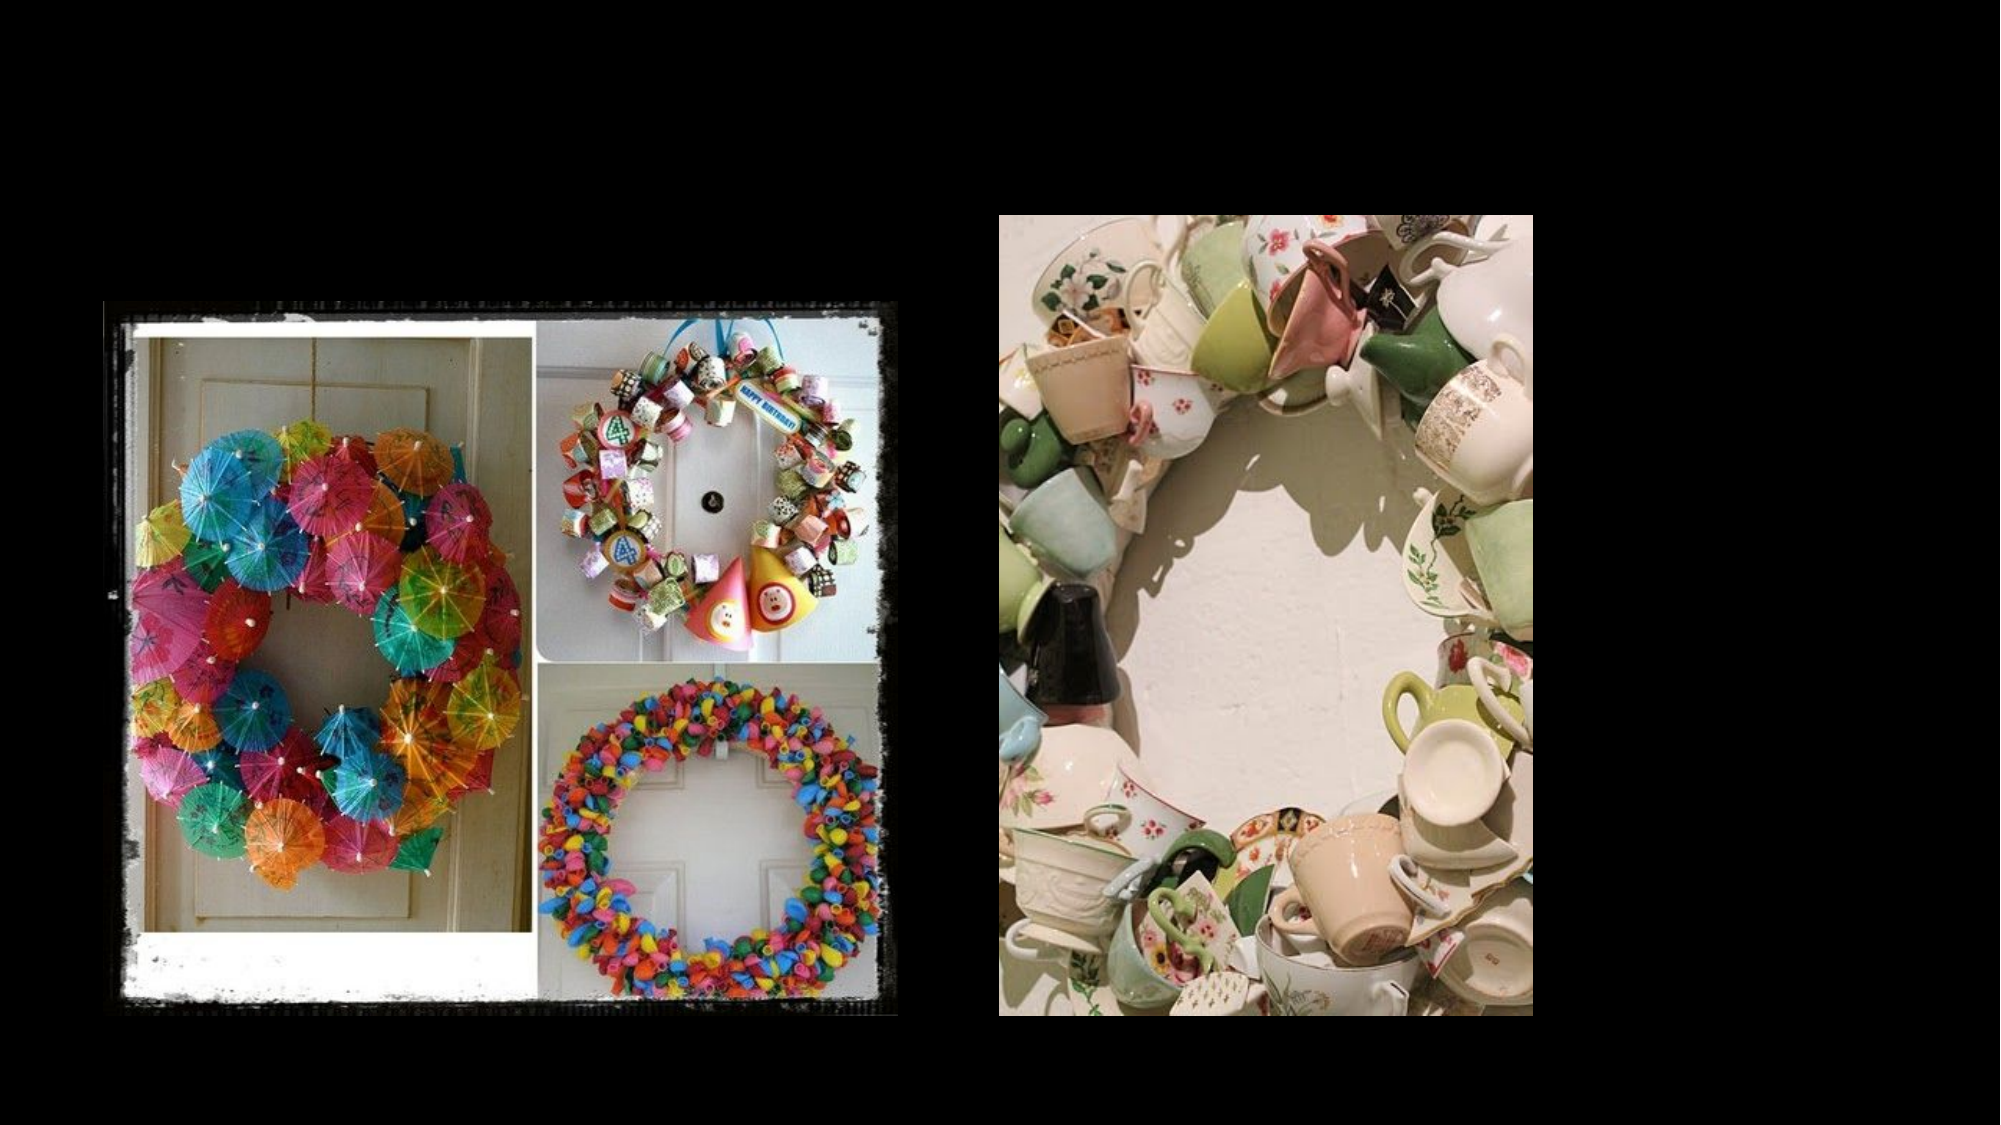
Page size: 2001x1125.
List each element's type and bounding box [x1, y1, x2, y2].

picture [999, 215, 1533, 1016]
list [103, 301, 898, 1016]
